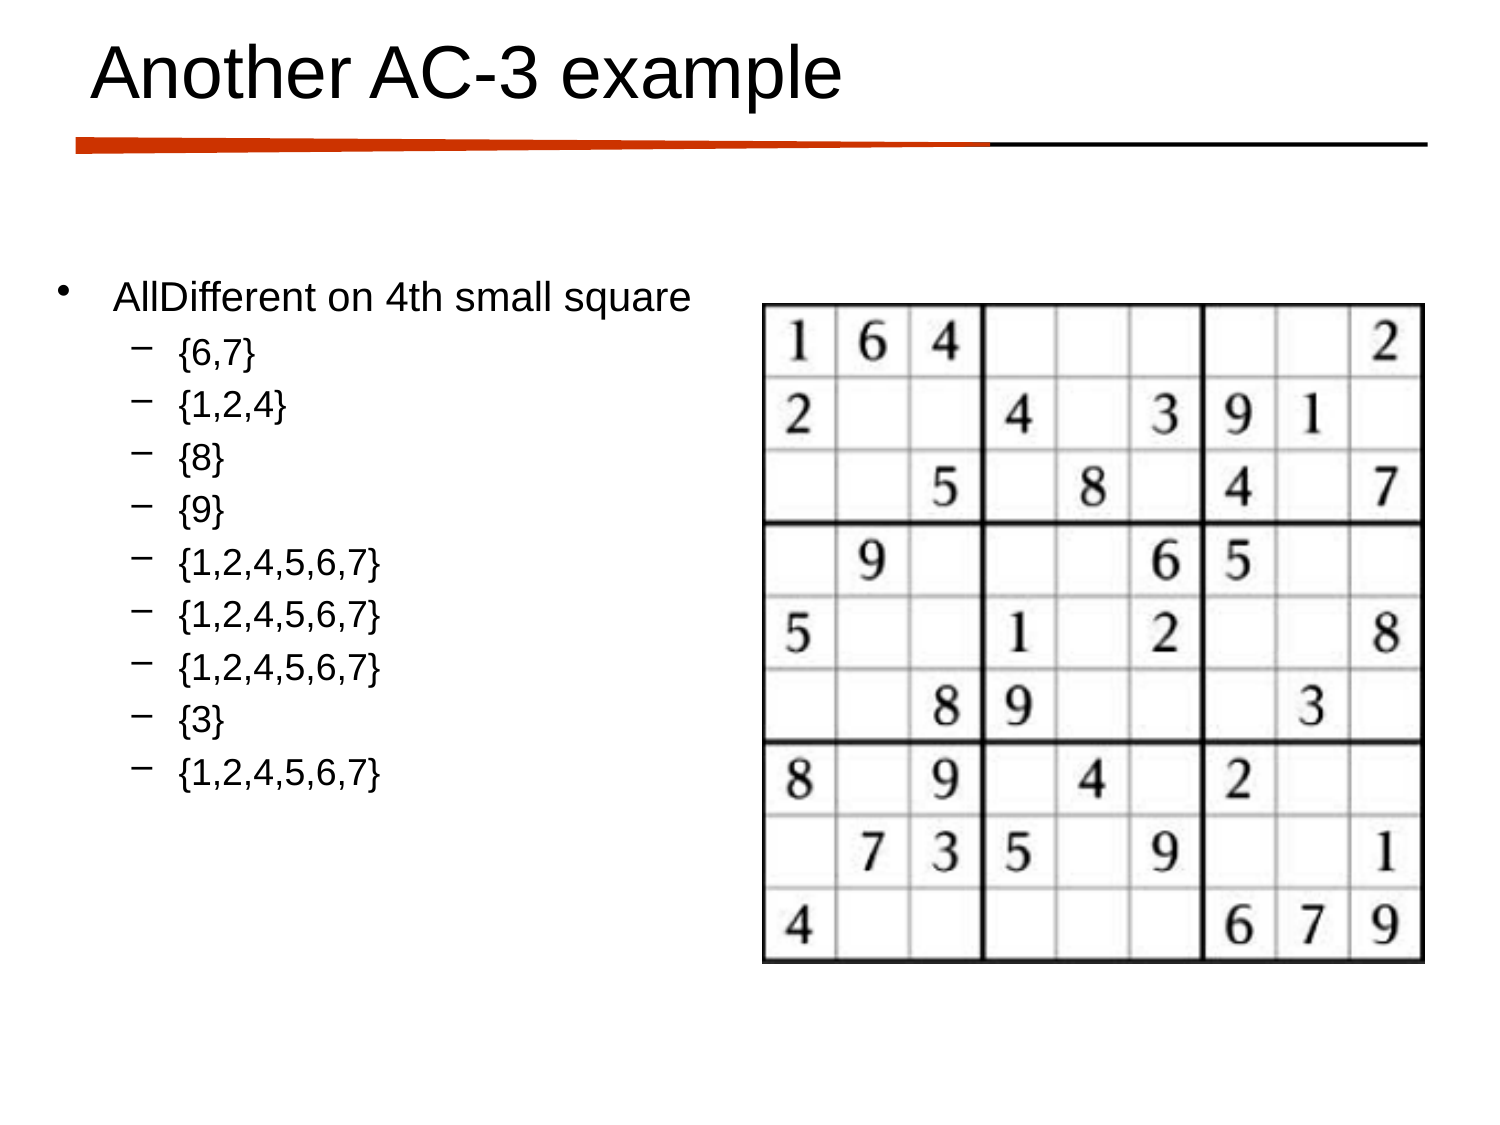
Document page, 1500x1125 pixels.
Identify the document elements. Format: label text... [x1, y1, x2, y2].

text_box Another AC-3 example [74, 0, 1425, 163]
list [762, 303, 1426, 964]
list AllDifferent on 4th small square {6,7} {1,2,4} {8} {9} {1,2,4,5,6,7} {1,2,4,5,6,7} {1,2,4,5,6,7} {3} {1,2,4,5,6,7} [41, 262, 751, 1006]
